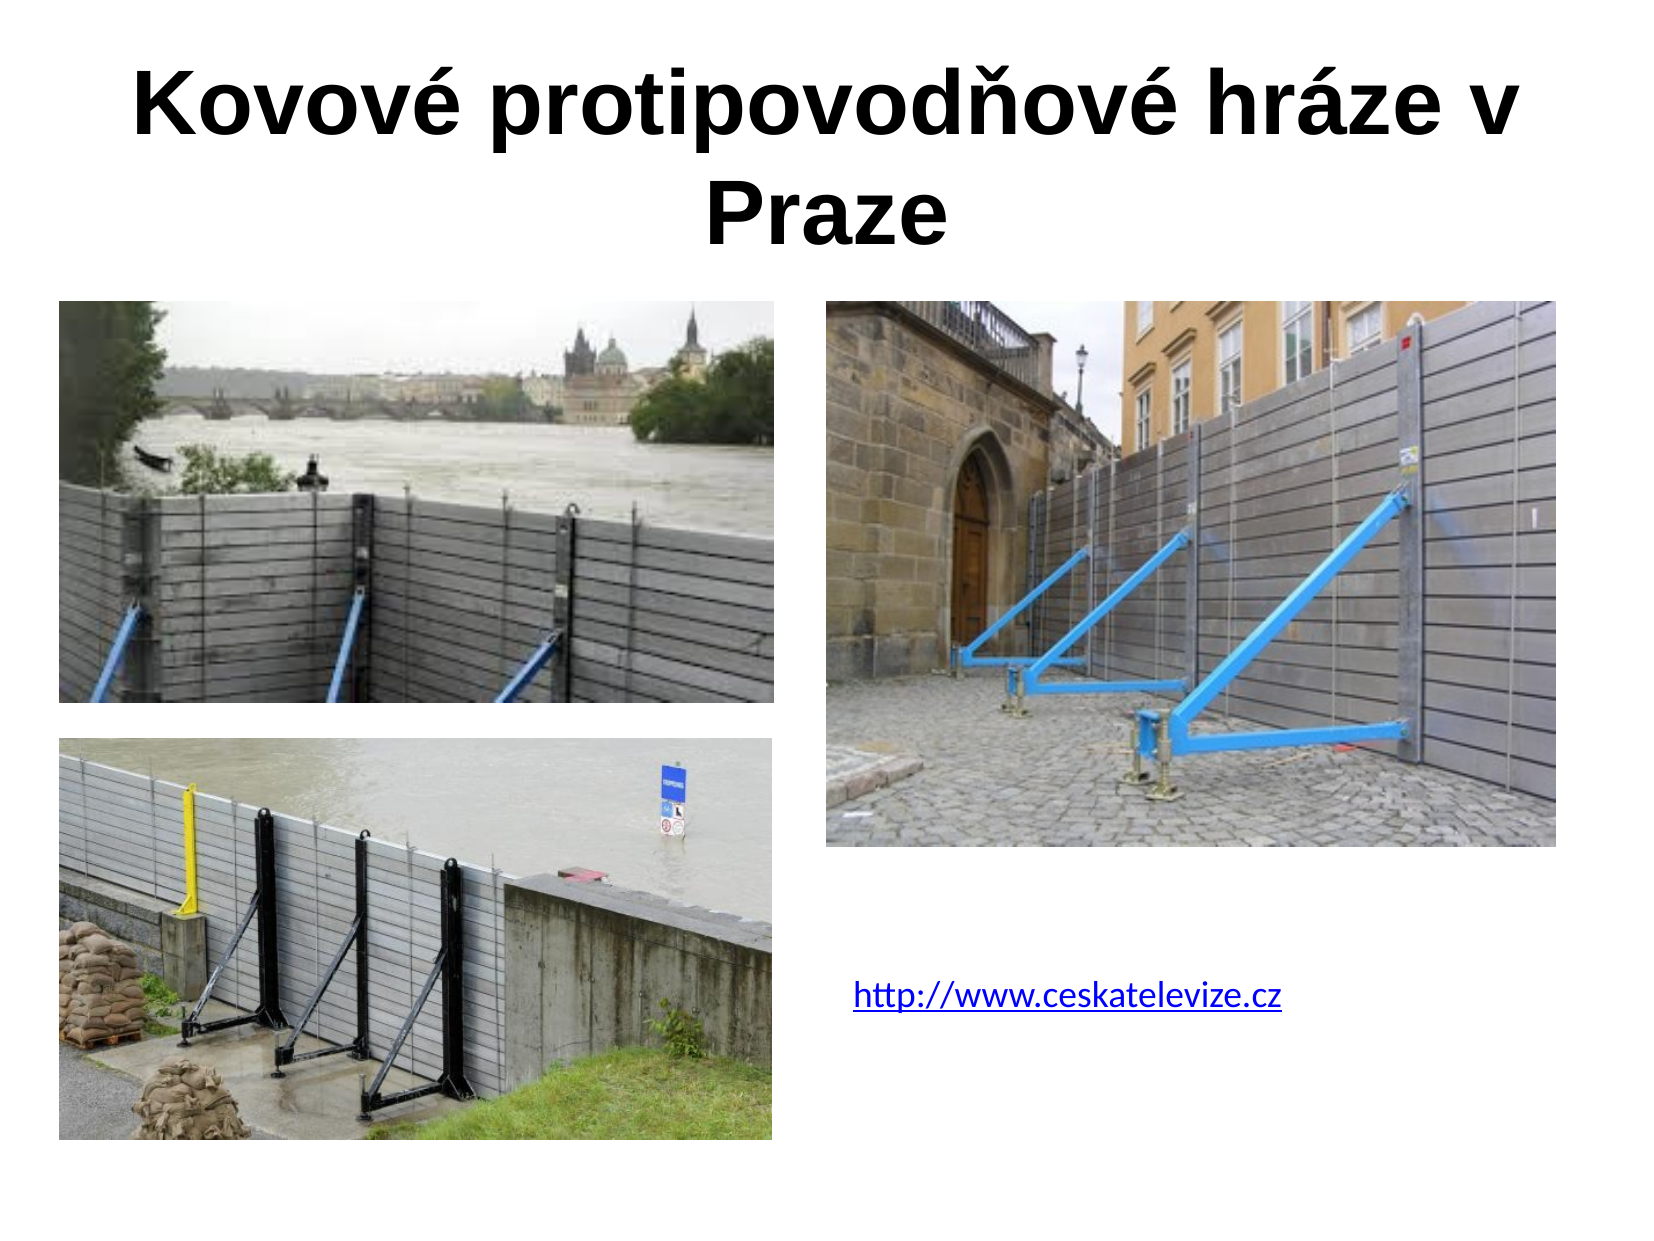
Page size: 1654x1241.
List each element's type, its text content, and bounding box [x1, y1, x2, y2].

picture [826, 300, 1557, 848]
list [58, 300, 774, 704]
title Kovové protipovodňové hráze v Praze [0, 49, 1654, 257]
text_box http://www.ceskatelevize.cz [838, 962, 1489, 1023]
picture [58, 737, 773, 1141]
